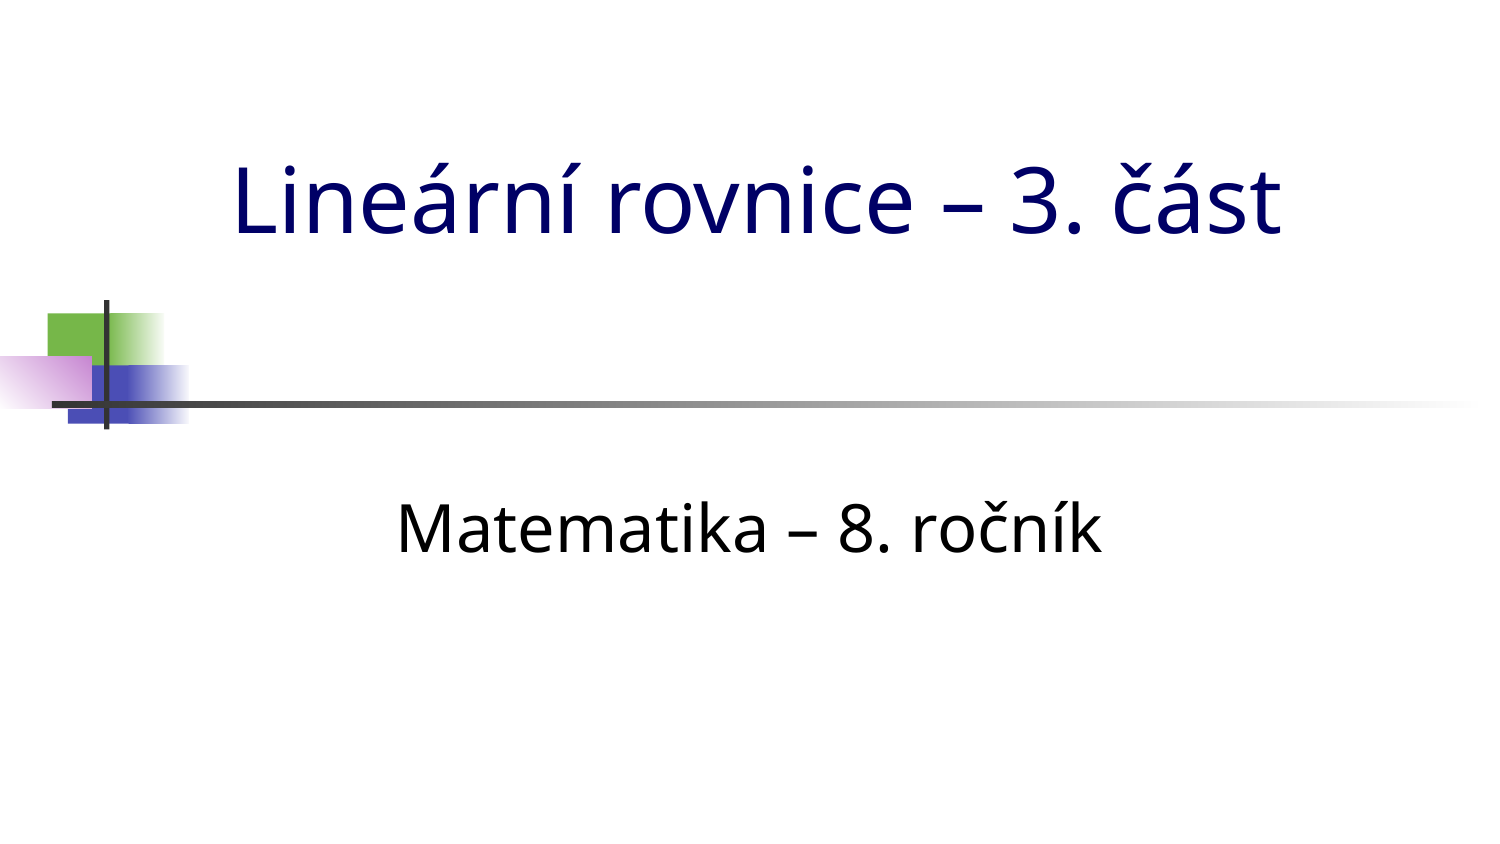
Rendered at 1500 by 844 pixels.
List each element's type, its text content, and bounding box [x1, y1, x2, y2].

subtitle Matematika – 8. ročník [224, 477, 1276, 694]
title Lineární rovnice – 3. část [88, 149, 1427, 260]
